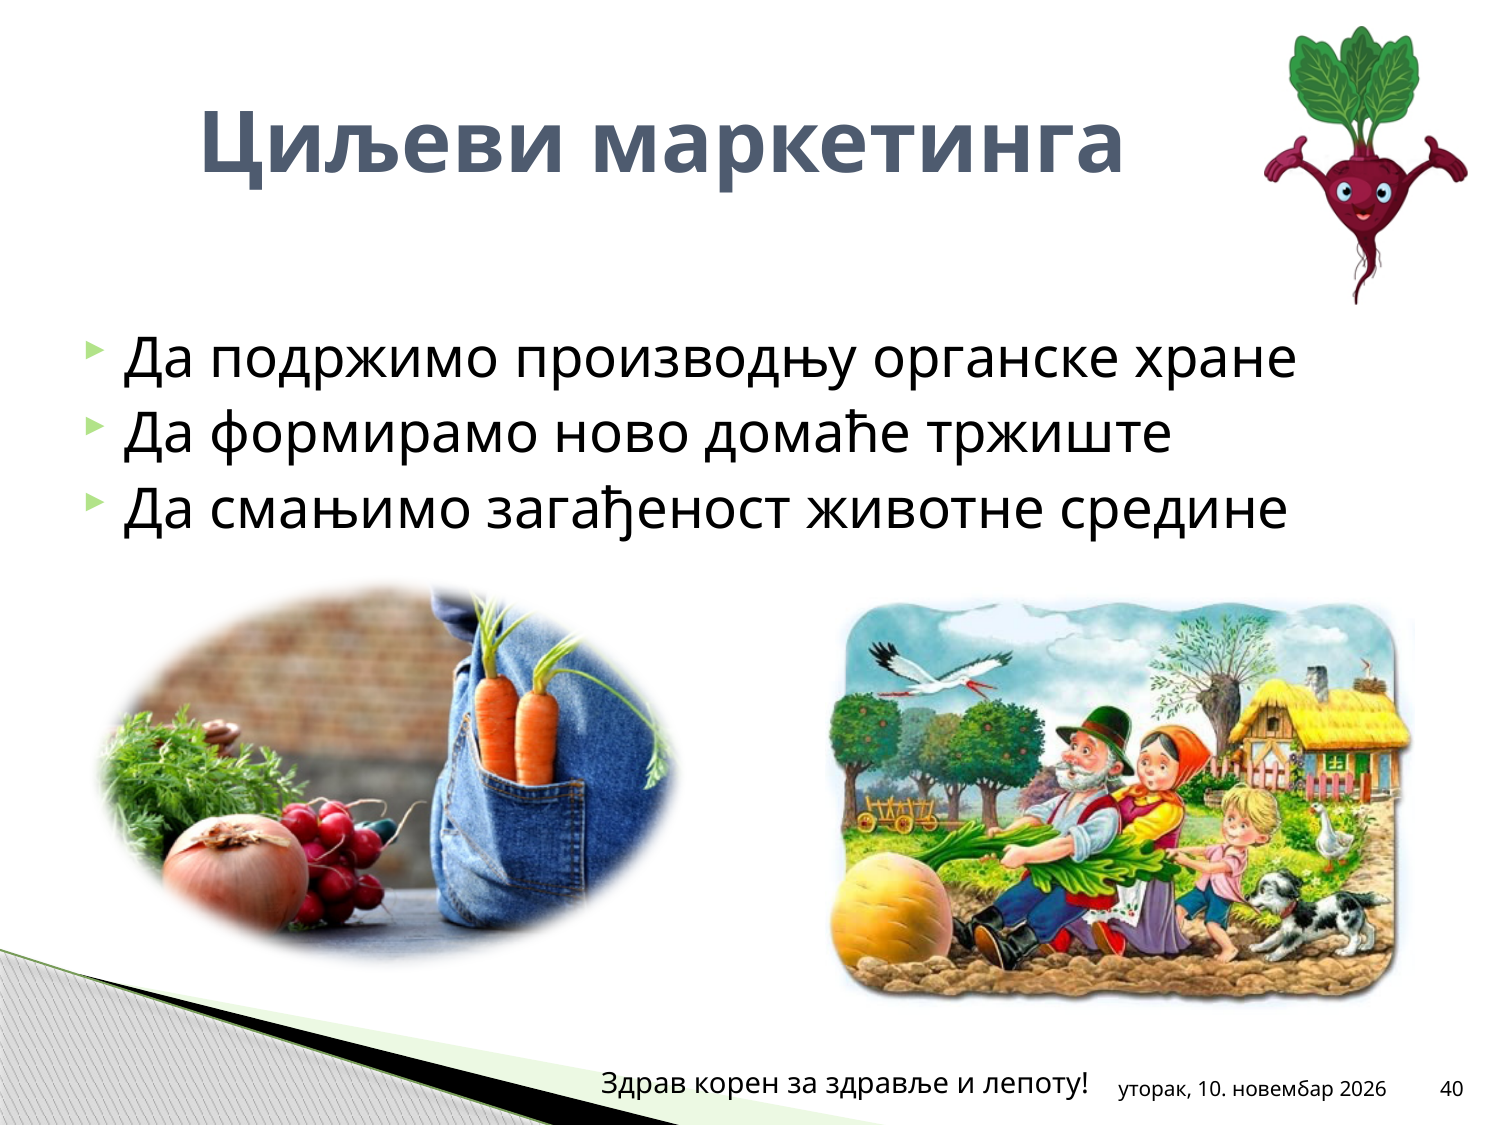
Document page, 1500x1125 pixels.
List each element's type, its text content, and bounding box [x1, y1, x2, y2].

picture [87, 574, 688, 974]
picture [824, 587, 1415, 1015]
title Циљеви маркетинга [75, 45, 1250, 233]
picture [1262, 24, 1471, 308]
slide_number среда, 31. октобар 2012 [1105, 1051, 1418, 1112]
footer Здрав корен за здравље и лепоту! [575, 1051, 1105, 1112]
list Да подржимо производњу органске хране Да формирамо ново домаће тржиште Да смањимо загађеност животне средине [50, 237, 1400, 980]
slide_number 40 [1418, 1051, 1479, 1112]
